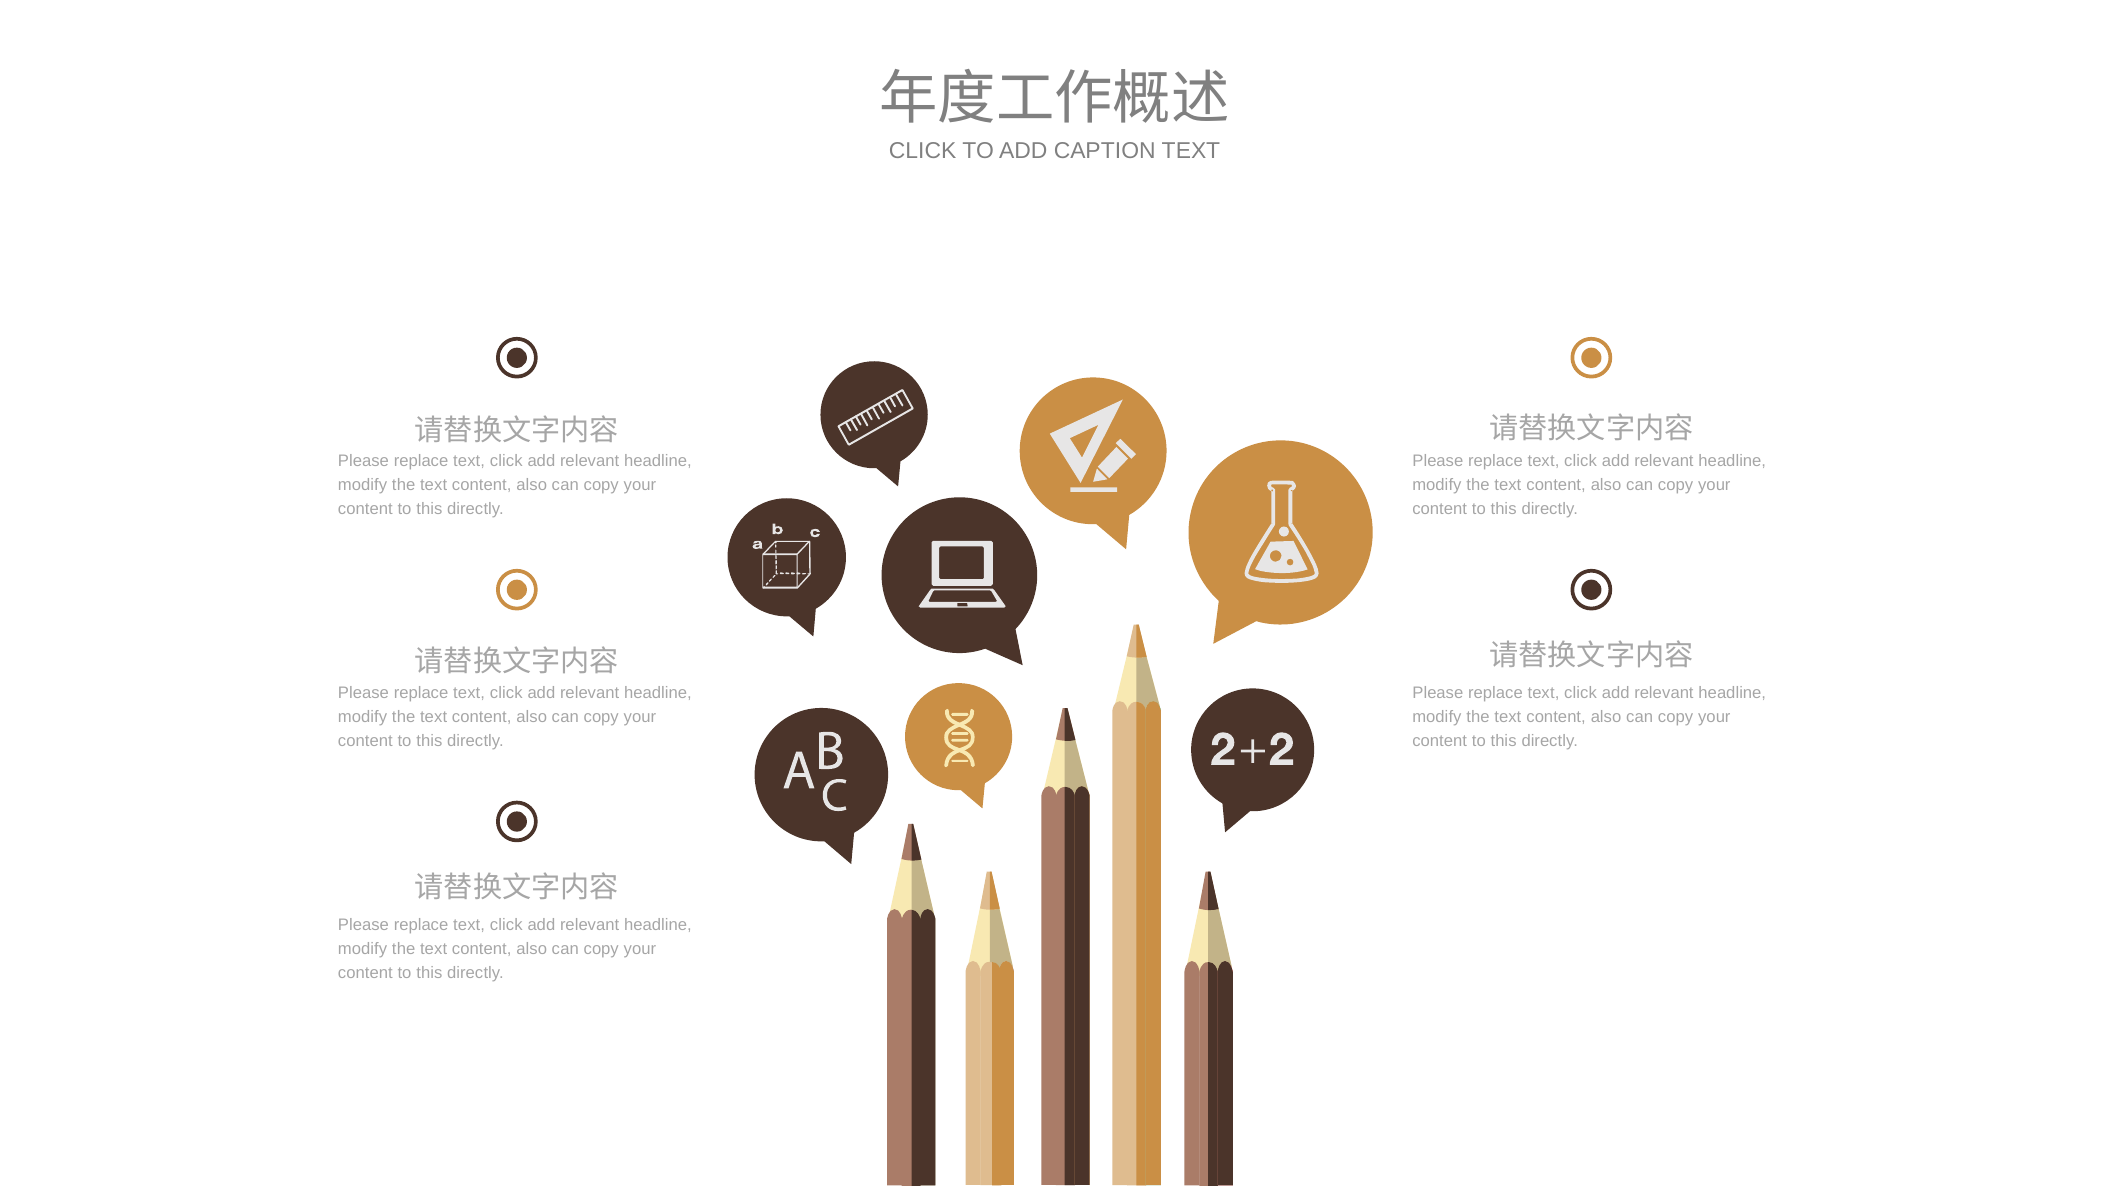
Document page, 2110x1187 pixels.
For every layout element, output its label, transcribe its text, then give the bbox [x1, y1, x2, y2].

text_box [1412, 629, 1771, 749]
text_box 年度工作概述 [865, 60, 1245, 131]
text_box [337, 861, 696, 981]
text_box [1183, 431, 1382, 644]
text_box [1570, 336, 1613, 379]
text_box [1041, 707, 1090, 1186]
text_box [1570, 568, 1613, 611]
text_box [1191, 688, 1315, 833]
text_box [820, 361, 928, 487]
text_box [887, 823, 936, 1186]
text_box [727, 498, 846, 637]
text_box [1112, 624, 1161, 1186]
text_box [495, 800, 538, 843]
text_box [337, 404, 696, 517]
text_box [904, 683, 1013, 809]
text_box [754, 707, 889, 865]
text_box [495, 568, 538, 611]
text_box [965, 871, 1014, 1186]
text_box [872, 488, 1043, 666]
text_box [1019, 377, 1167, 550]
text_box CLICK TO ADD CAPTION TEXT [865, 135, 1245, 163]
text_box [1412, 402, 1771, 517]
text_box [495, 336, 538, 379]
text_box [1184, 871, 1233, 1186]
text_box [337, 634, 696, 749]
